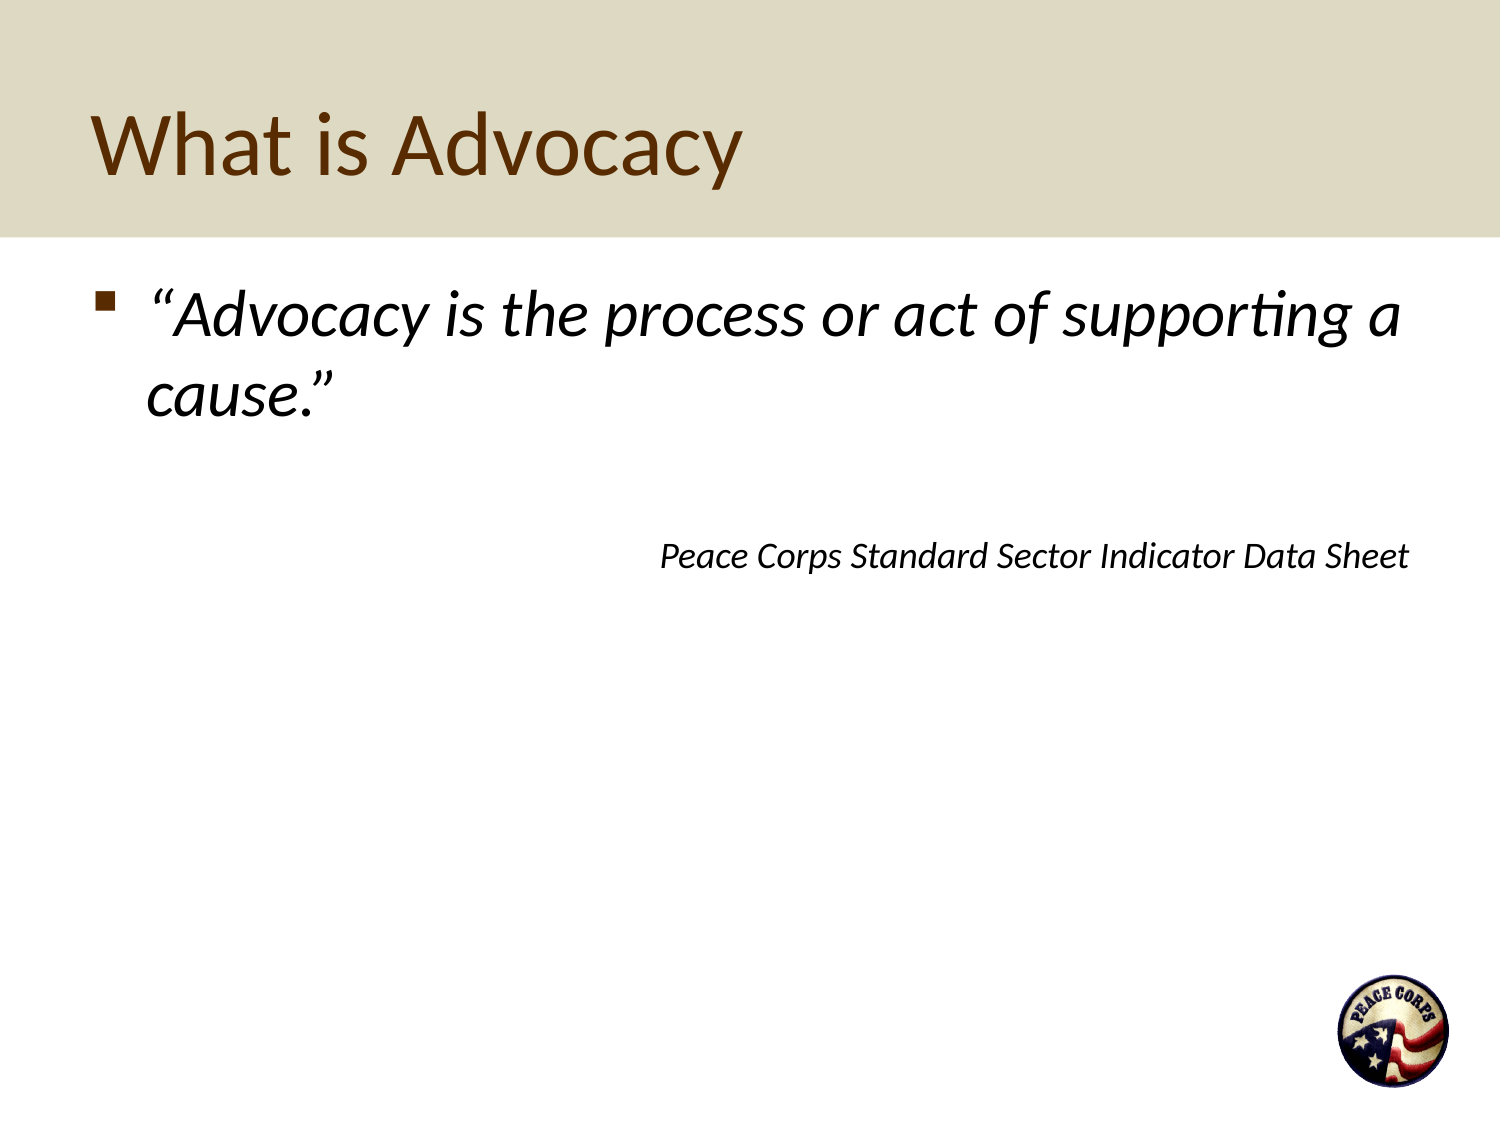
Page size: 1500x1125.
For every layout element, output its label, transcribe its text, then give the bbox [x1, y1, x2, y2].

title What is Advocacy [75, 45, 1425, 233]
list “Advocacy is the process or act of supporting a cause.” Peace Corps Standard Sector Indicator Data Sheet [75, 262, 1425, 1005]
